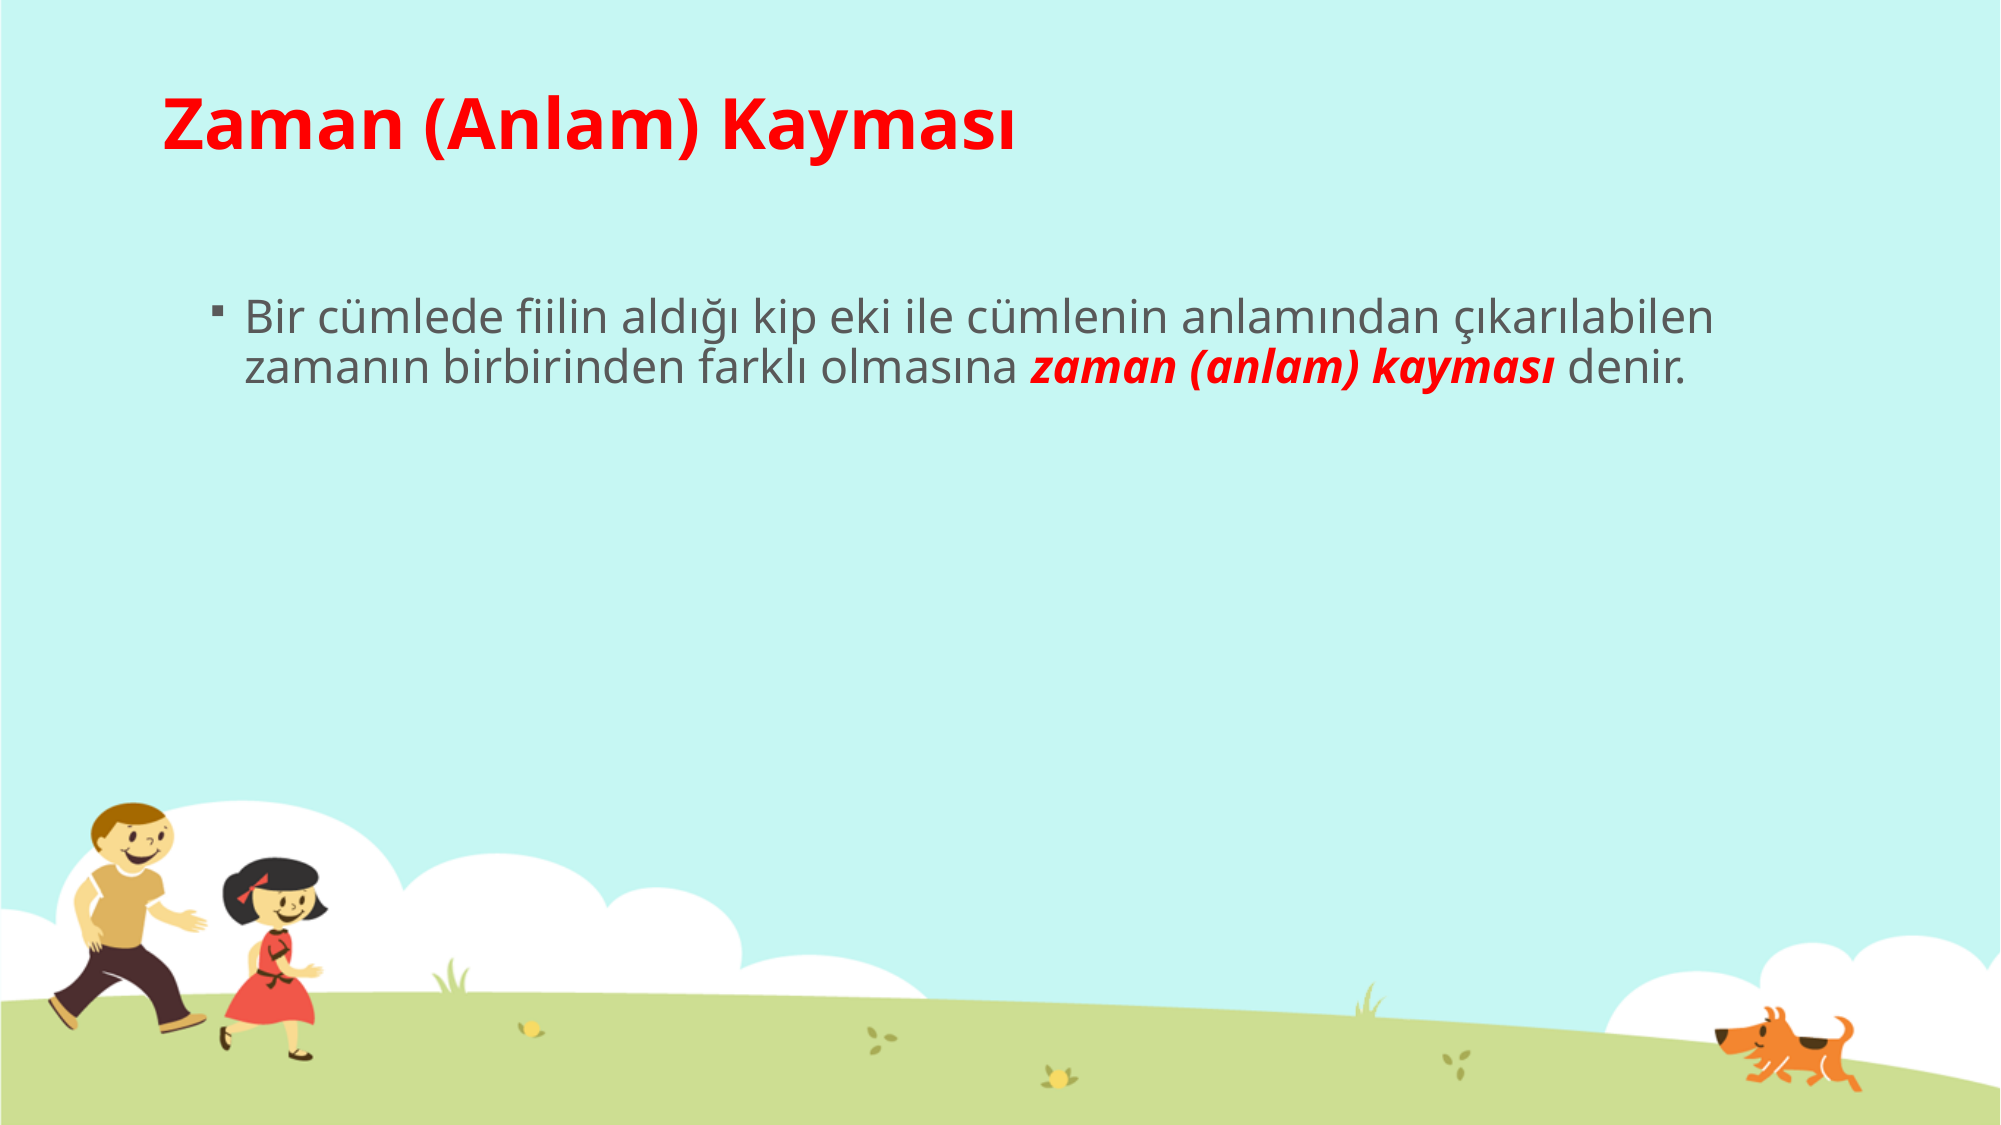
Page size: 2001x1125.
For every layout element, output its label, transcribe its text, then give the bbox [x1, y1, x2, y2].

picture [0, 0, 2001, 1125]
title Zaman (Anlam) Kayması [148, 53, 1686, 173]
text_box Bir cümlede fiilin aldığı kip eki ile cümlenin anlamından çıkarılabilen zamanın birbirinden farklı olmasına zaman (anlam) kayması denir. [187, 286, 1846, 443]
